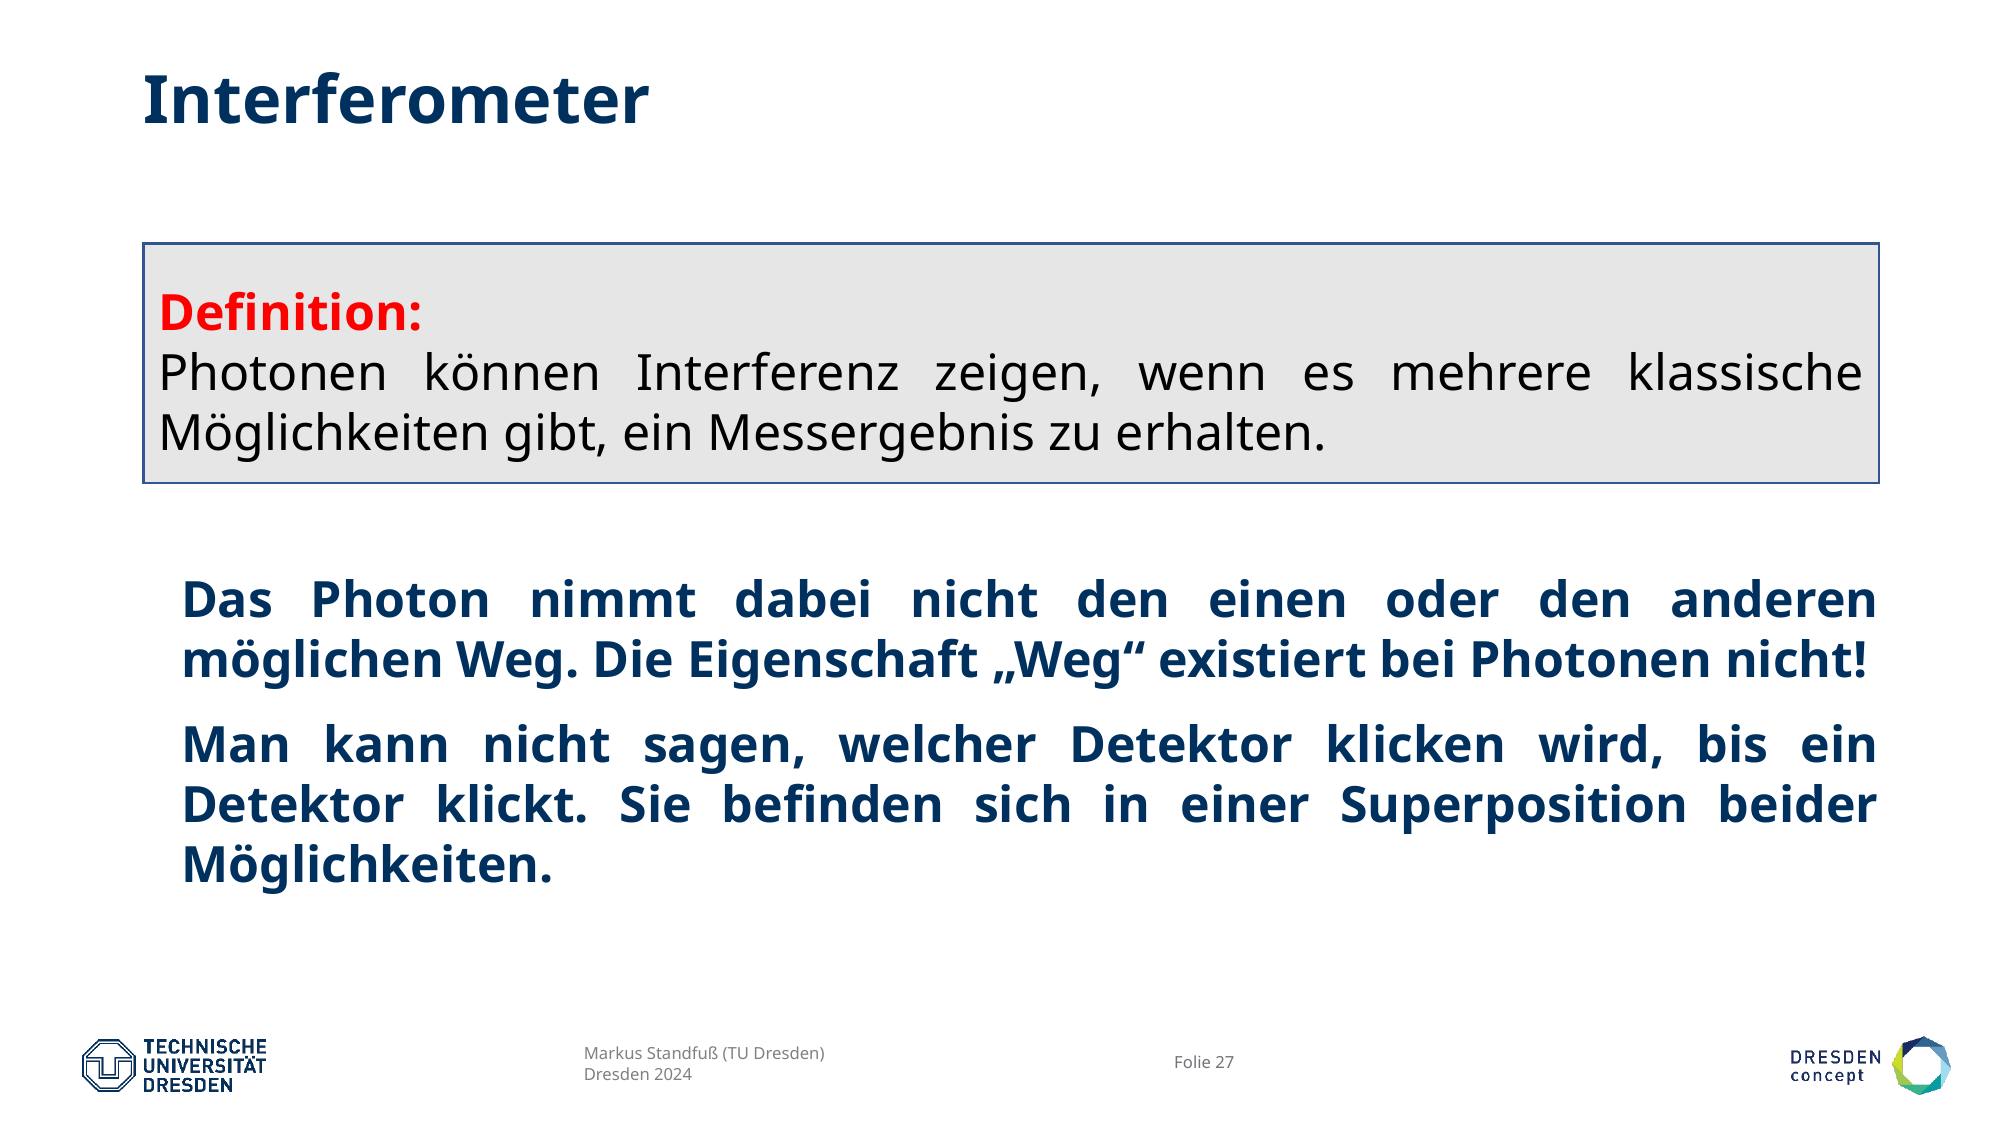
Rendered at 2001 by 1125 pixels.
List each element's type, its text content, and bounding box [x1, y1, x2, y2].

title Interferometer [143, 56, 1880, 169]
text_box Definition: Photonen können Interferenz zeigen, wenn es mehrere klassische Möglichkeiten gibt, ein Messergebnis zu erhalten. [143, 243, 1880, 484]
picture [82, 1039, 266, 1092]
list Das Photon nimmt dabei nicht den einen oder den anderen möglichen Weg. Die Eigenschaft „Weg“ existiert bei Photonen nicht! Man kann nicht sagen, welcher Detektor klicken wird, bis ein Detektor klickt. Sie befinden sich in einer Superposition beider Möglichkeiten. [143, 484, 1880, 957]
picture [1791, 1036, 1951, 1095]
